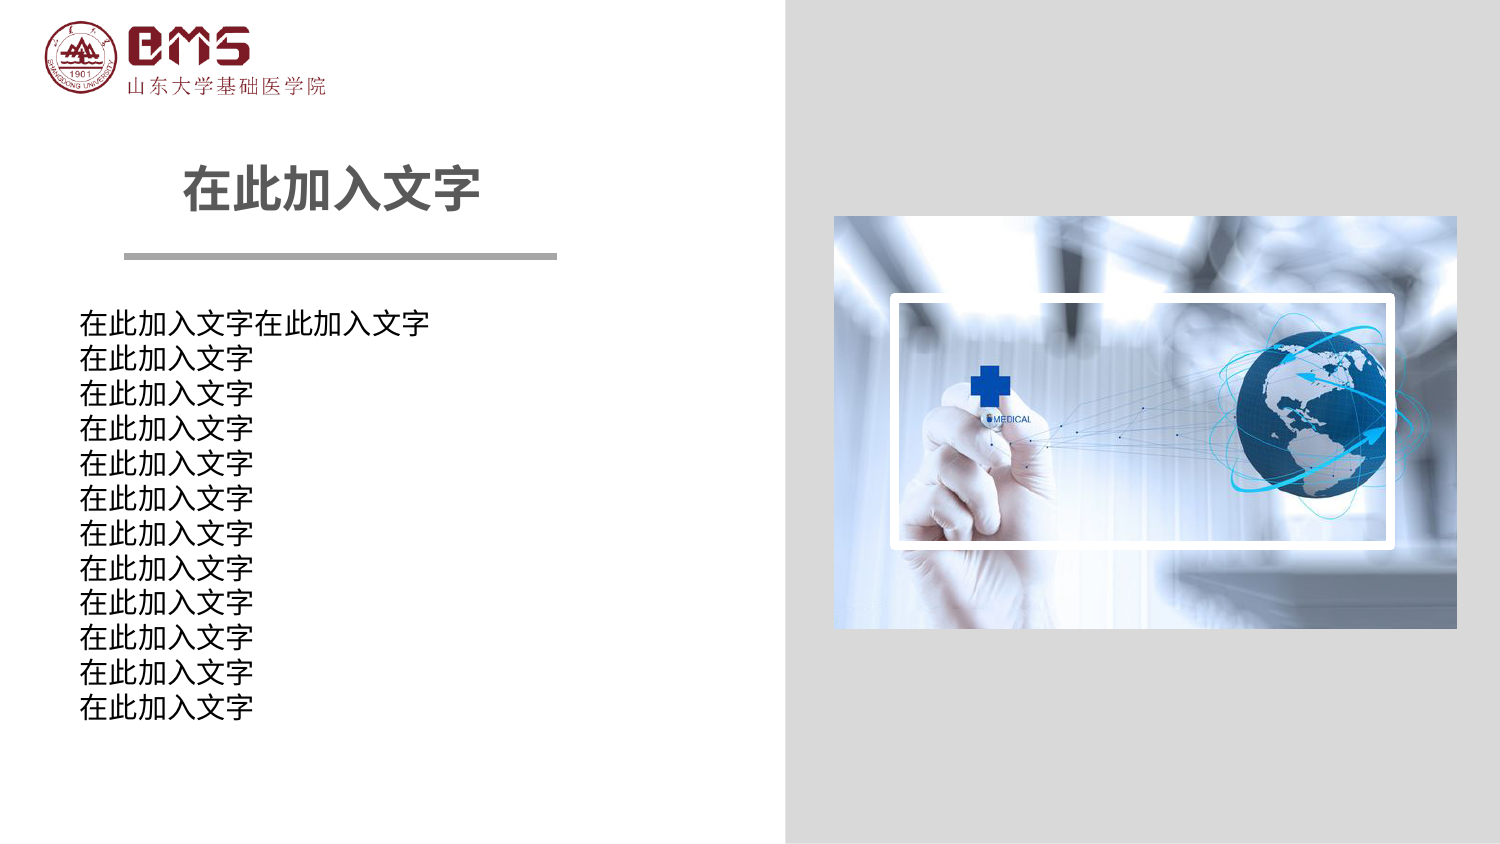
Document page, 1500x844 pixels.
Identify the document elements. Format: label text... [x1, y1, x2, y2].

picture [24, 3, 368, 132]
picture [834, 216, 1458, 629]
text_box 在此加入文字 [167, 150, 558, 225]
text_box 在此加入文字在此加入文字 在此加入文字 在此加入文字 在此加入文字 在此加入文字 在此加入文字 在此加入文字 在此加入文字 在此加入文字 在此加入文字 在此加入文字 在此加入文字 [64, 297, 739, 768]
text_box [783, 0, 1500, 844]
